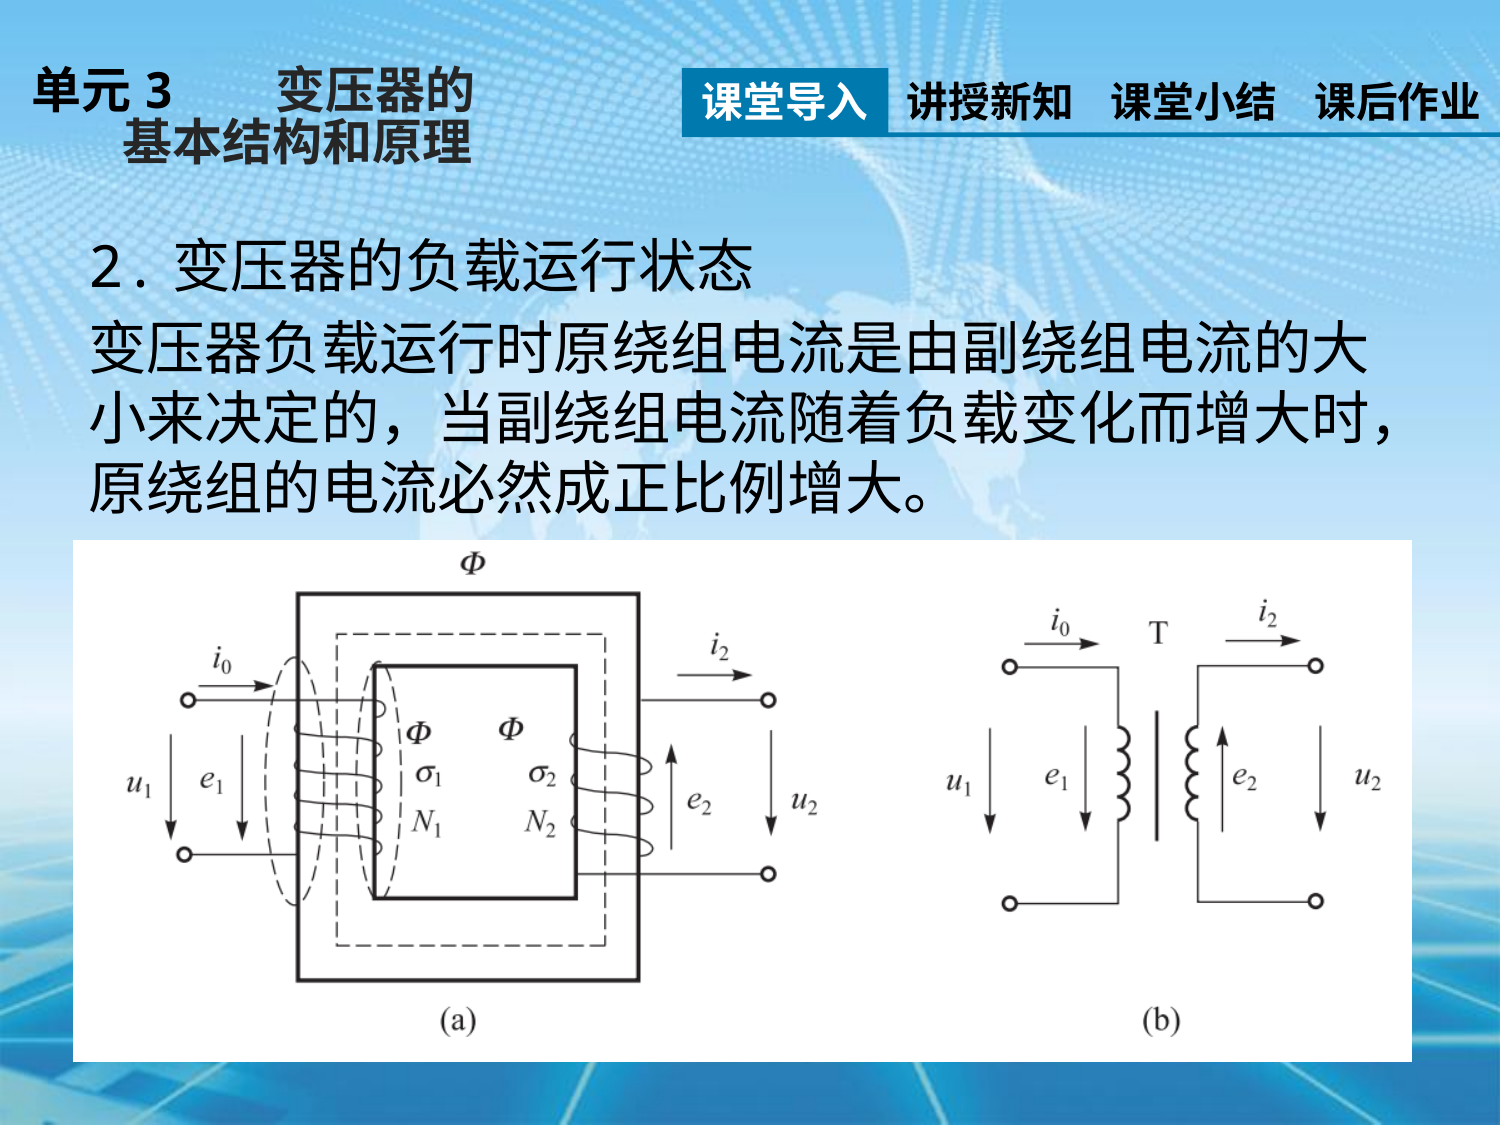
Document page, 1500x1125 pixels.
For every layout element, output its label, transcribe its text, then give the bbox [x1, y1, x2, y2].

text_box 2.变压器的负载运行状态 变压器负载运行时原绕组电流是由副绕组电流的大小来决定的，当副绕组电流随着负载变化而增大时，原绕组的电流必然成正比例增大。 [73, 222, 1420, 965]
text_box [16, 59, 1500, 180]
picture [0, 0, 1500, 1125]
